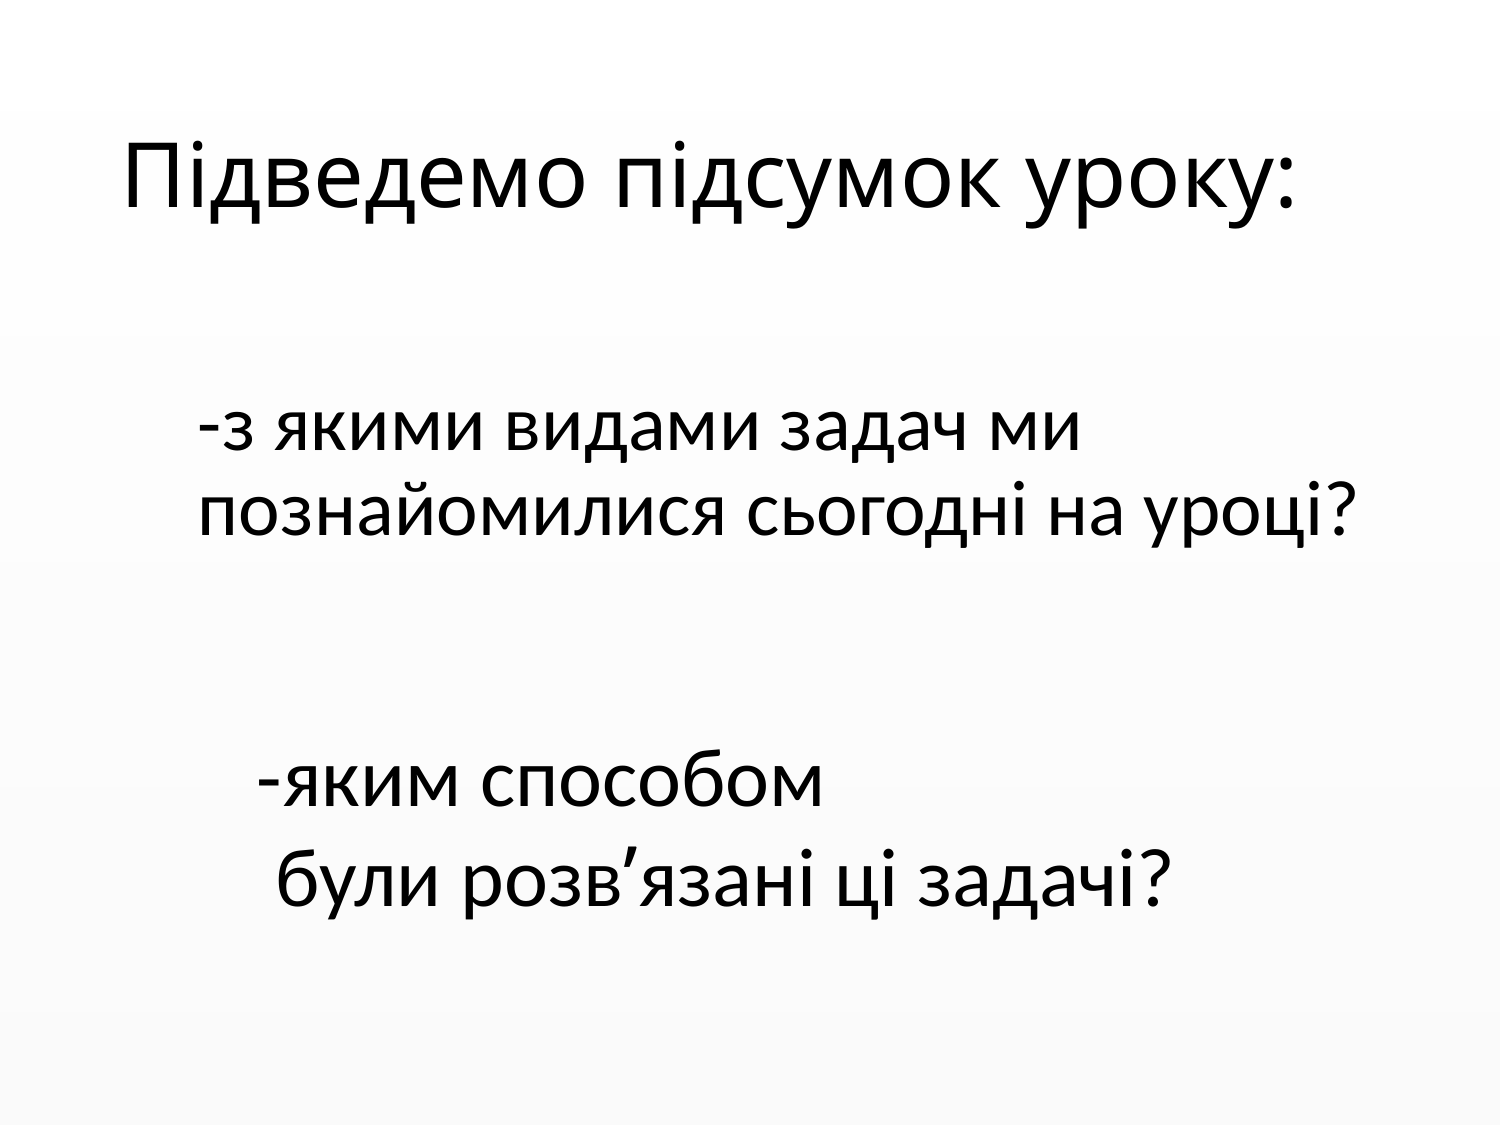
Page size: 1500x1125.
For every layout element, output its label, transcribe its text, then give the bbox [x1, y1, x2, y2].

text_box -яким способом були розв’язані ці задачі? [242, 715, 1329, 931]
title Підведемо підсумок уроку: [105, 30, 1329, 315]
list -з якими видами задач ми познайомилися сьогодні на уроці? [183, 375, 1381, 693]
